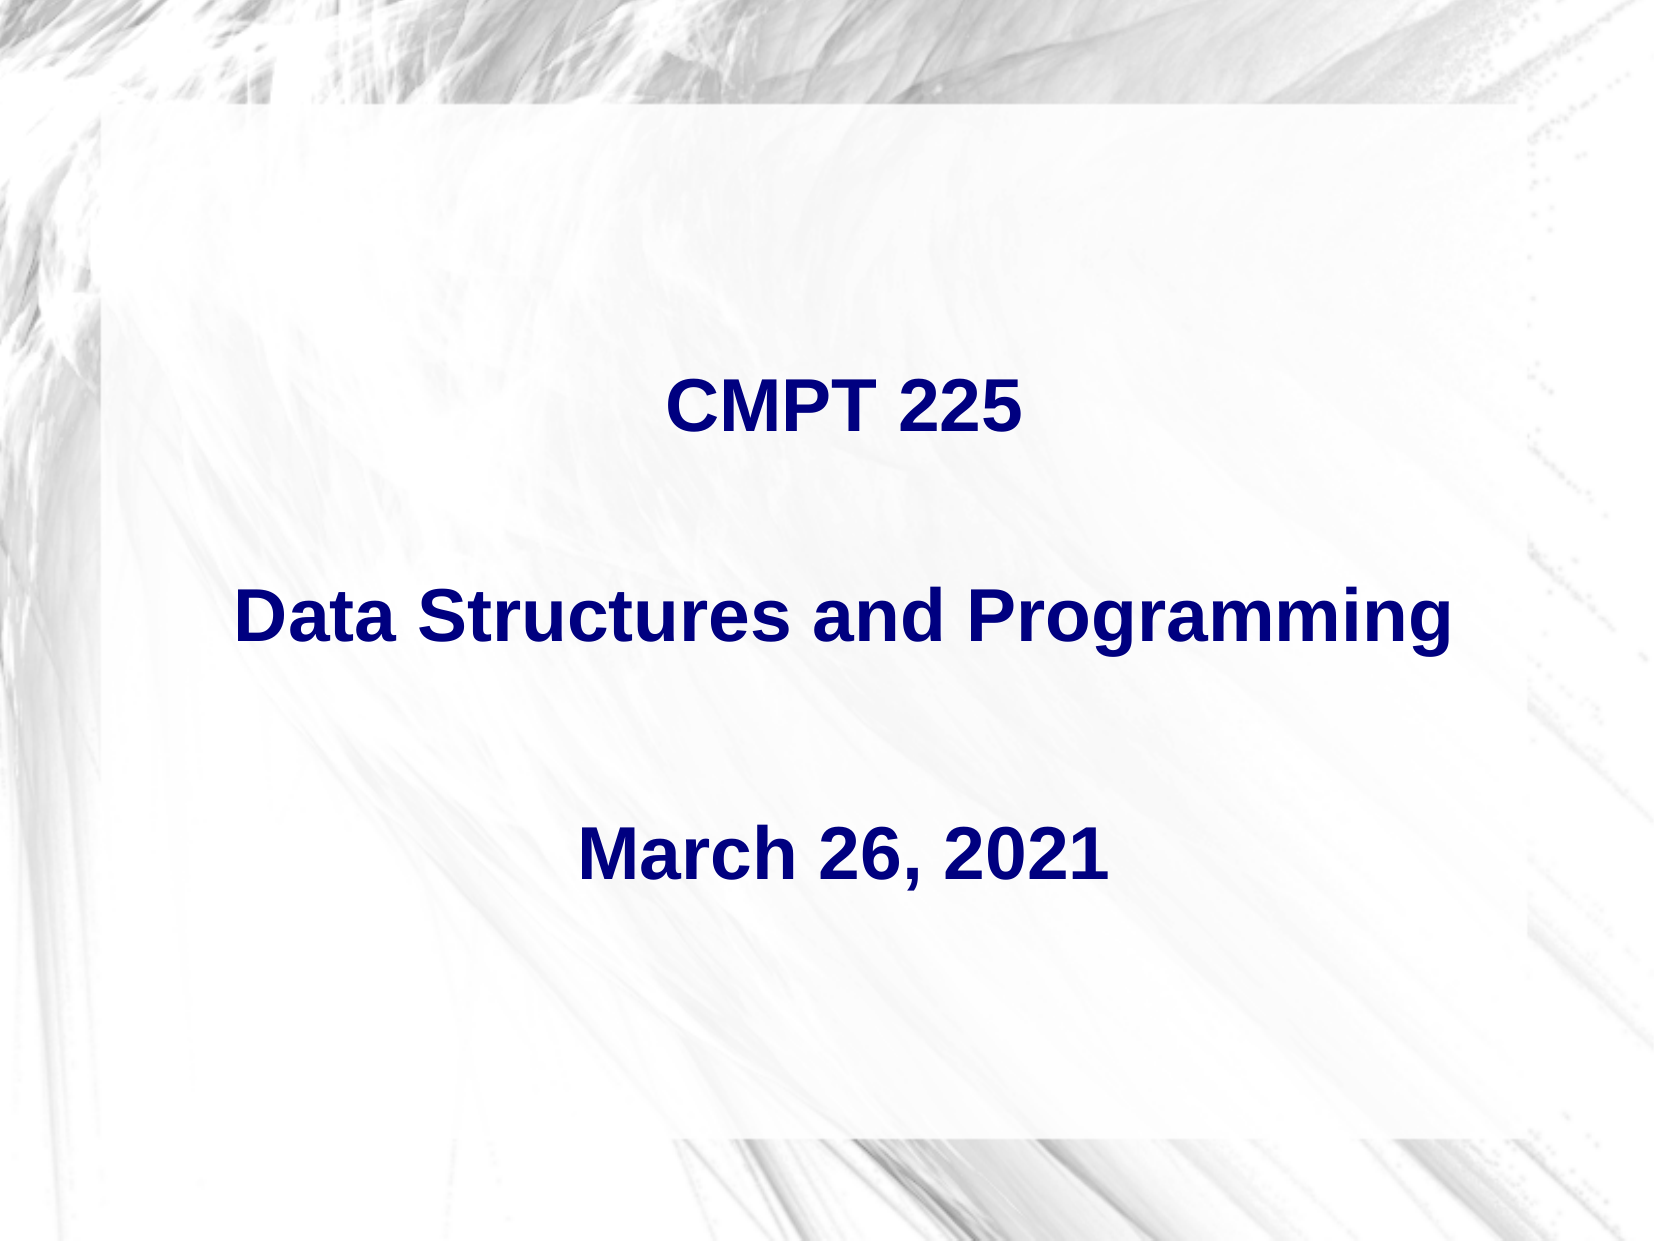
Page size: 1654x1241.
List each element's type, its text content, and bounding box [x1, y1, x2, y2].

list CMPT 225 Data Structures and Programming March 26, 2021 [118, 237, 1571, 1134]
picture [0, 0, 1654, 1241]
